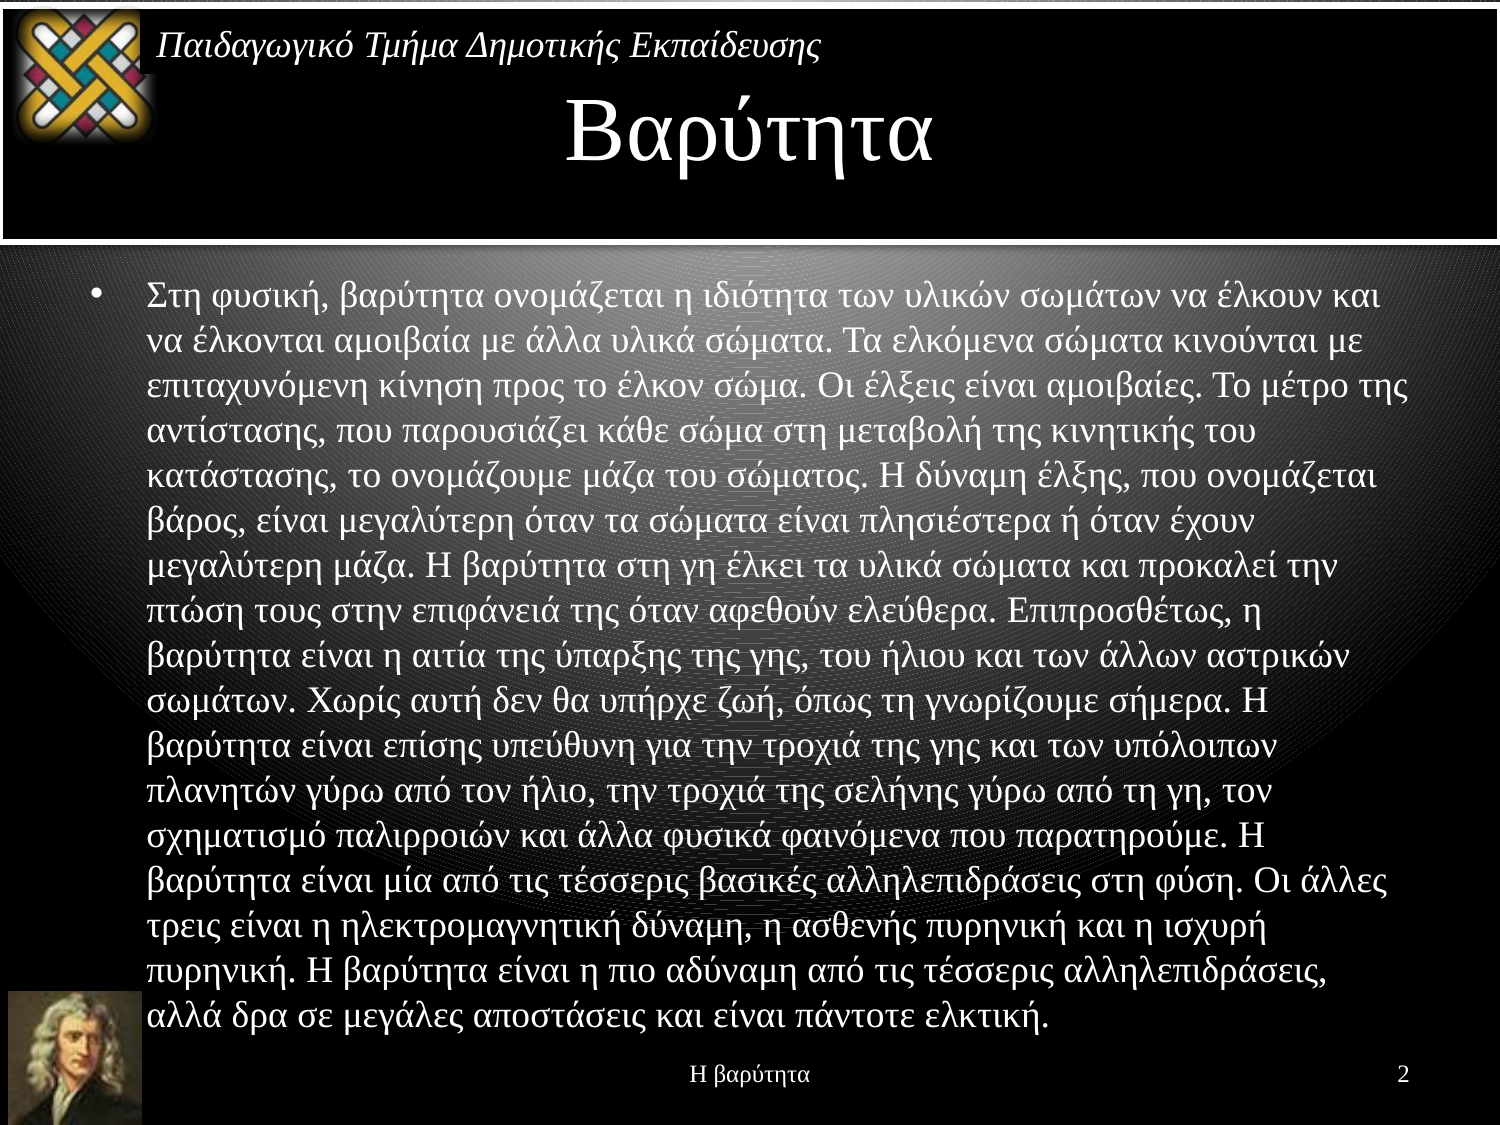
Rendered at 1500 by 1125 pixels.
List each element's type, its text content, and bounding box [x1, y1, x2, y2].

list Στη φυσική, βαρύτητα ονομάζεται η ιδιότητα των υλικών σωμάτων να έλκουν και να έλκονται αμοιβαία με άλλα υλικά σώματα. Τα ελκόμενα σώματα κινούνται με επιταχυνόμενη κίνηση προς το έλκον σώμα. Οι έλξεις είναι αμοιβαίες. Το μέτρο της αντίστασης, που παρουσιάζει κάθε σώμα στη μεταβολή της κινητικής του κατάστασης, το ονομάζουμε μάζα του σώματος. Η δύναμη έλξης, που ονομάζεται βάρος, είναι μεγαλύτερη όταν τα σώματα είναι πλησιέστερα ή όταν έχουν μεγαλύτερη μάζα. Η βαρύτητα στη γη έλκει τα υλικά σώματα και προκαλεί την πτώση τους στην επιφάνειά της όταν αφεθούν ελεύθερα. Επιπροσθέτως, η βαρύτητα είναι η αιτία της ύπαρξης της γης, του ήλιου και των άλλων αστρικών σωμάτων. Χωρίς αυτή δεν θα υπήρχε ζωή, όπως τη γνωρίζουμε σήμερα. Η βαρύτητα είναι επίσης υπεύθυνη για την τροχιά της γης και των υπόλοιπων πλανητών γύρω από τον ήλιο, την τροχιά της σελήνης γύρω από τη γη, τον σχηματισμό παλιρροιών και άλλα φυσικά φαινόμενα που παρατηρούμε. Η βαρύτητα είναι μία από τις τέσσερις βασικές αλληλεπιδράσεις στη φύση. Οι άλλες τρεις είναι η ηλεκτρομαγνητική δύναμη, η ασθενής πυρηνική και η ισχυρή πυρηνική. Η βαρύτητα είναι η πιο αδύναμη από τις τέσσερις αλληλεπιδράσεις, αλλά δρα σε μεγάλες αποστάσεις και είναι πάντοτε ελκτική. [75, 262, 1425, 1036]
picture [8, 0, 160, 148]
slide_number 2 [1074, 1042, 1425, 1103]
footer Η βαρύτητα [512, 1042, 988, 1103]
picture [8, 991, 142, 1125]
picture [594, 434, 833, 678]
text_box Παιδαγωγικό Τμήμα Δημοτικής Εκπαίδευσης [164, 10, 863, 74]
title Βαρύτητα [0, 2, 1500, 245]
